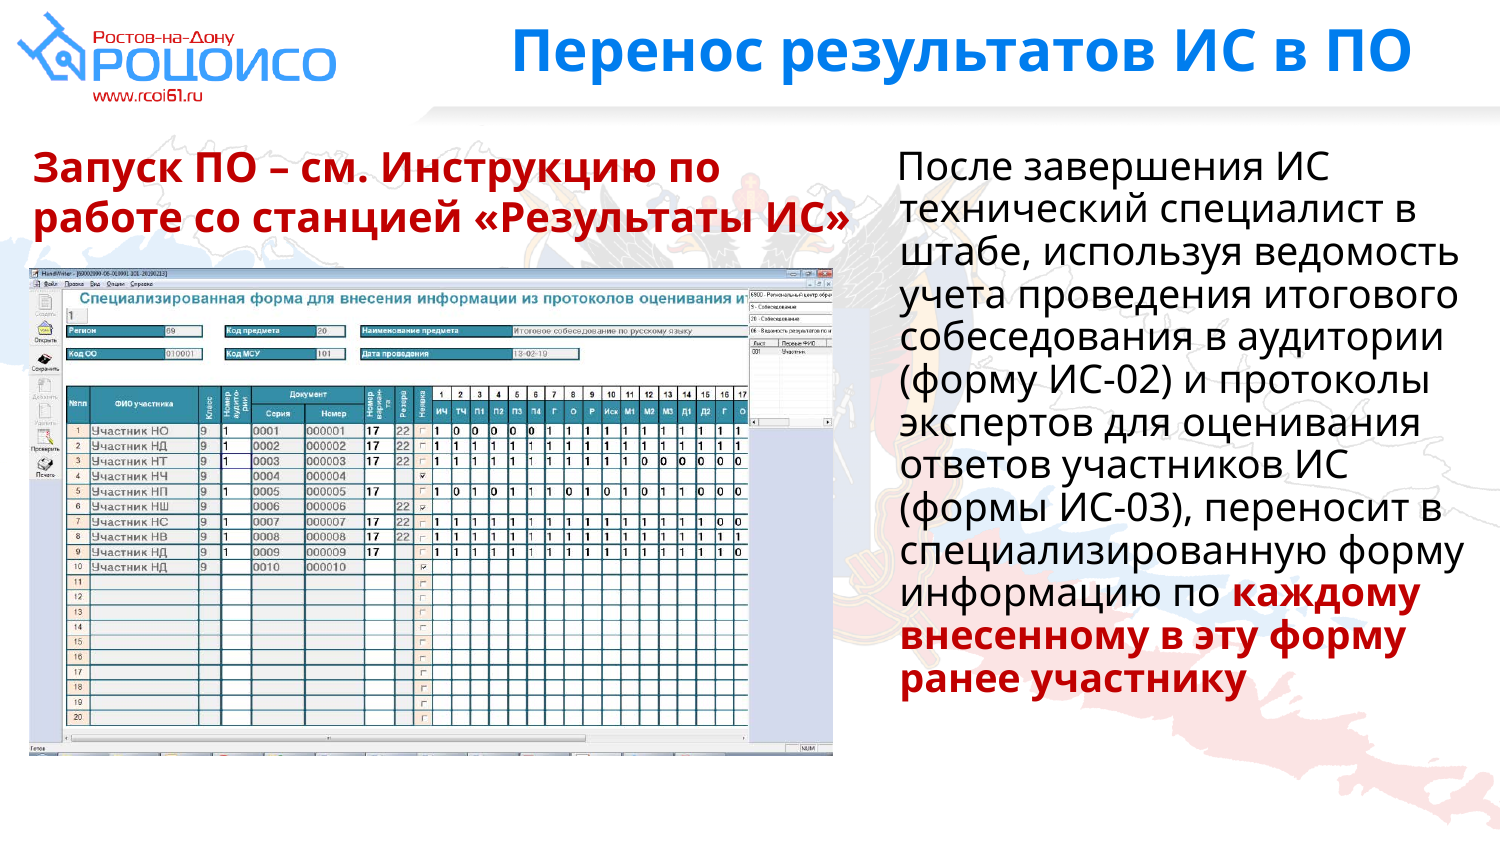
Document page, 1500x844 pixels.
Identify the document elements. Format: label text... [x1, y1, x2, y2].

text_box Запуск ПО – см. Инструкцию по работе со станцией «Результаты ИС» [17, 133, 869, 249]
picture [0, 0, 1500, 844]
title Перенос результатов ИС в ПО [135, 0, 1430, 107]
list После завершения ИС технический специалист в штабе, используя ведомость учета проведения итогового собеседования в аудитории (форму ИС-02) и протоколы экспертов для оценивания ответов участников ИС (формы ИС-03), переносит в специализированную форму информацию по каждому внесенному в эту форму ранее участнику [855, 138, 1483, 712]
